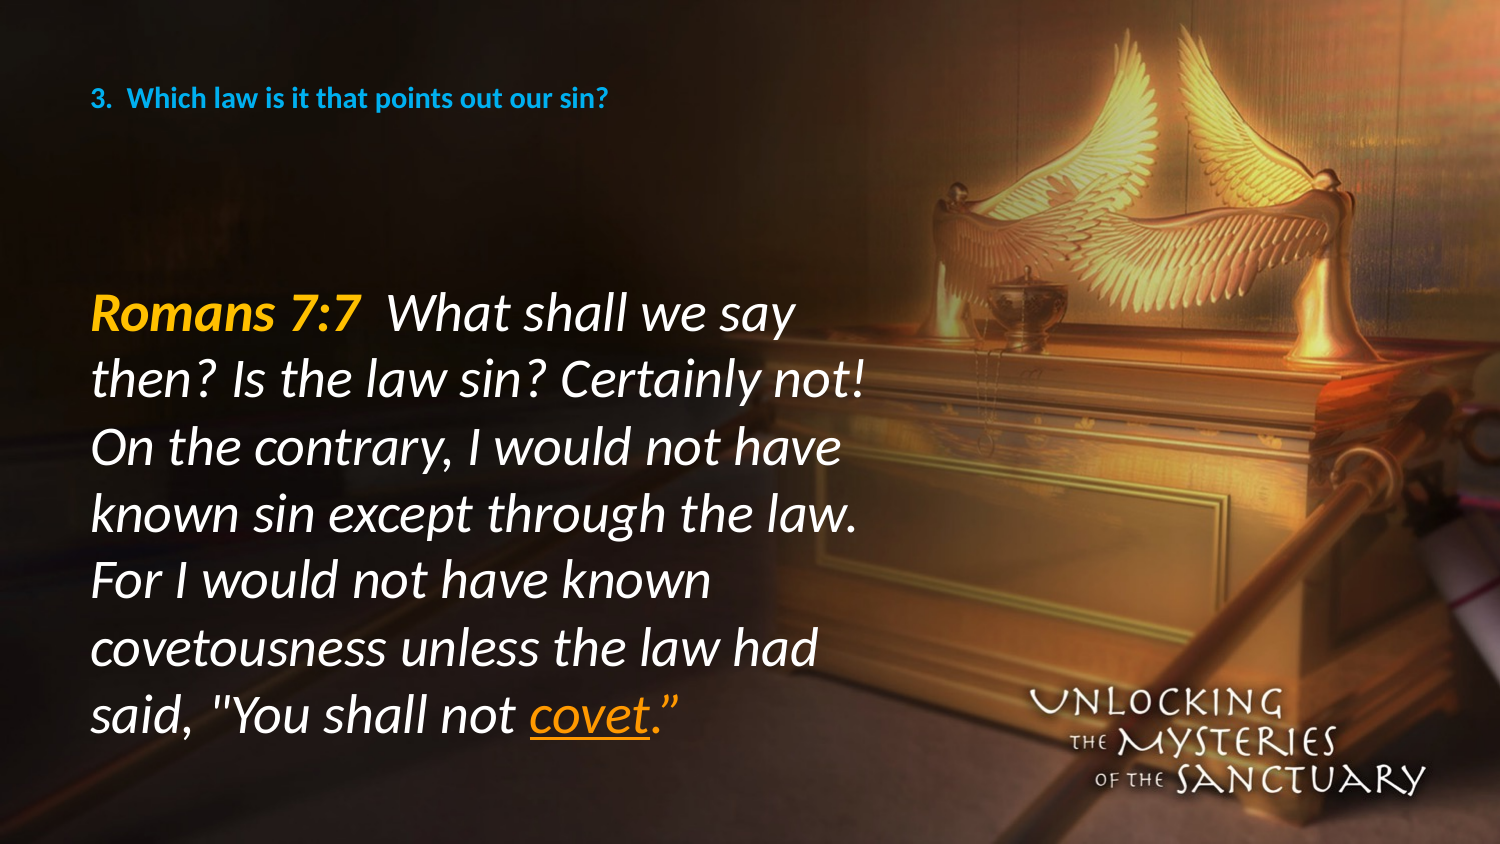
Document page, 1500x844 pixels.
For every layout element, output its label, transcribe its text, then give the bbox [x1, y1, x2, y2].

list Romans 7:7 What shall we say then? Is the law sin? Certainly not! On the contrary, I would not have known sin except through the law. For I would not have known covetousness unless the law had said, "You shall not covet.” [75, 267, 951, 754]
picture [0, 0, 1500, 844]
title 3. Which law is it that points out our sin? [75, 33, 1425, 175]
